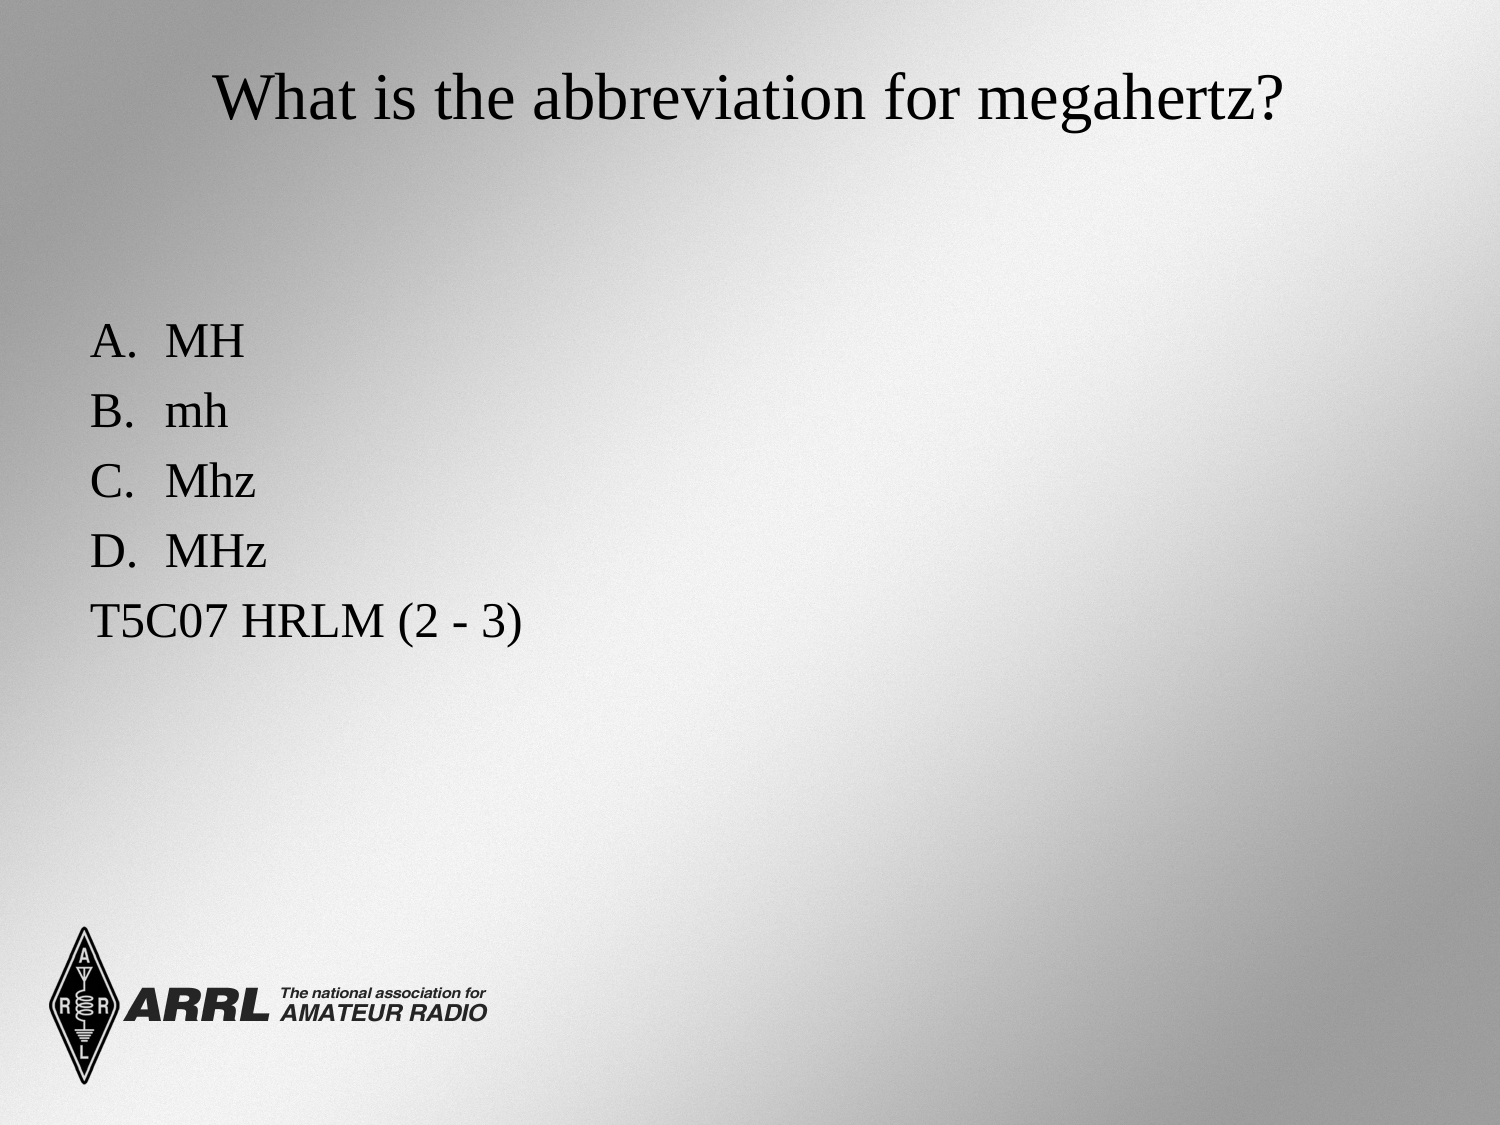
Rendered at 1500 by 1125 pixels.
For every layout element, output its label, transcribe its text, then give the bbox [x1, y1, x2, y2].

title What is the abbreviation for megahertz? [75, 45, 1425, 233]
list MH mh Mhz MHz T5C07 HRLM (2 - 3) [75, 299, 1425, 1005]
picture [0, 0, 1500, 1125]
